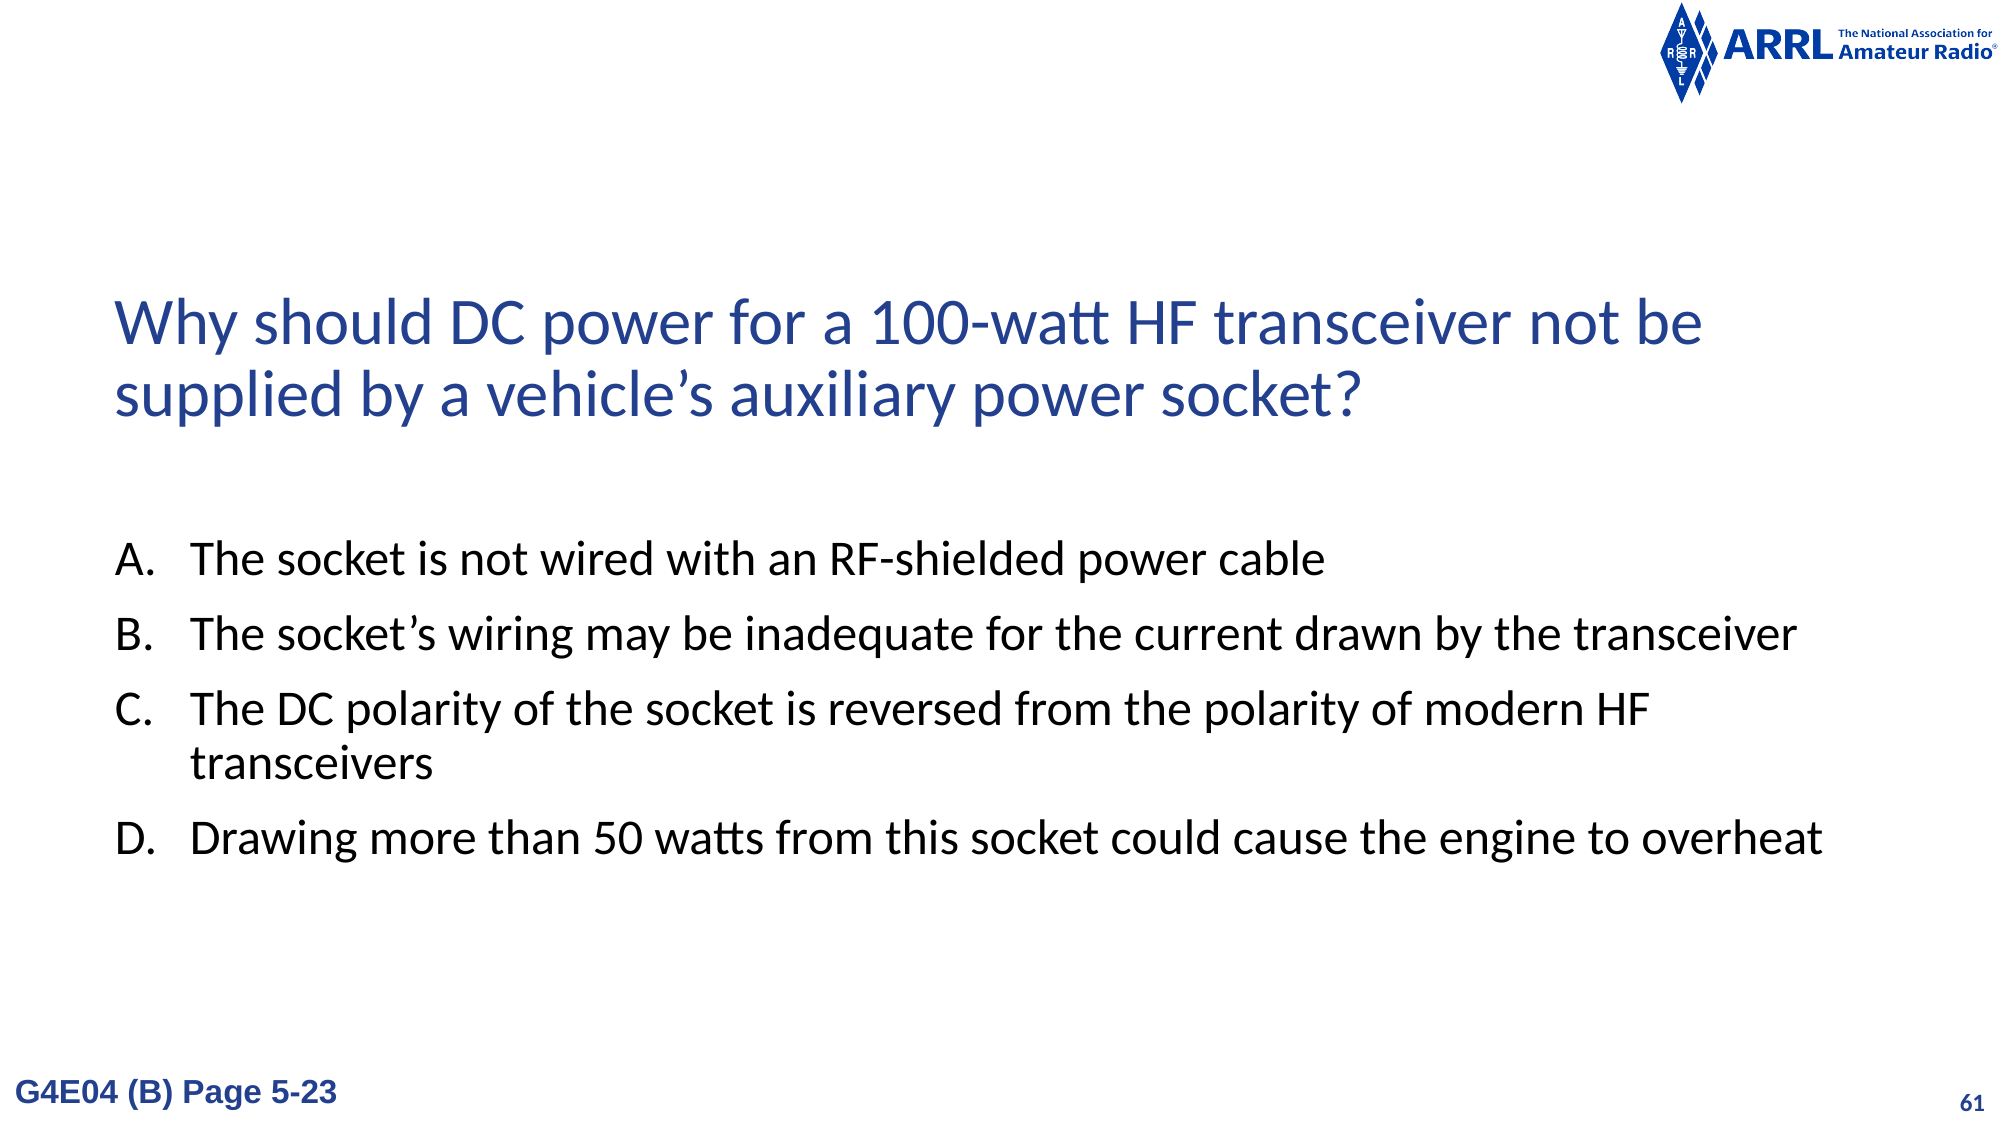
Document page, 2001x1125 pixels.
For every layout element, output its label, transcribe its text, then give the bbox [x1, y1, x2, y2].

text_box G4E04 (B) Page 5-23 [0, 1062, 1313, 1118]
title Why should DC power for a 100-watt HF transceiver not be supplied by a vehicle’s auxiliary power socket? [99, 249, 1900, 468]
picture [1658, 0, 1999, 106]
text_box 61 [1899, 1079, 2000, 1125]
list The socket is not wired with an RF-shielded power cable The socket’s wiring may be inadequate for the current drawn by the transceiver The DC polarity of the socket is reversed from the polarity of modern HF transceivers Drawing more than 50 watts from this socket could cause the engine to overheat [99, 525, 1900, 1005]
